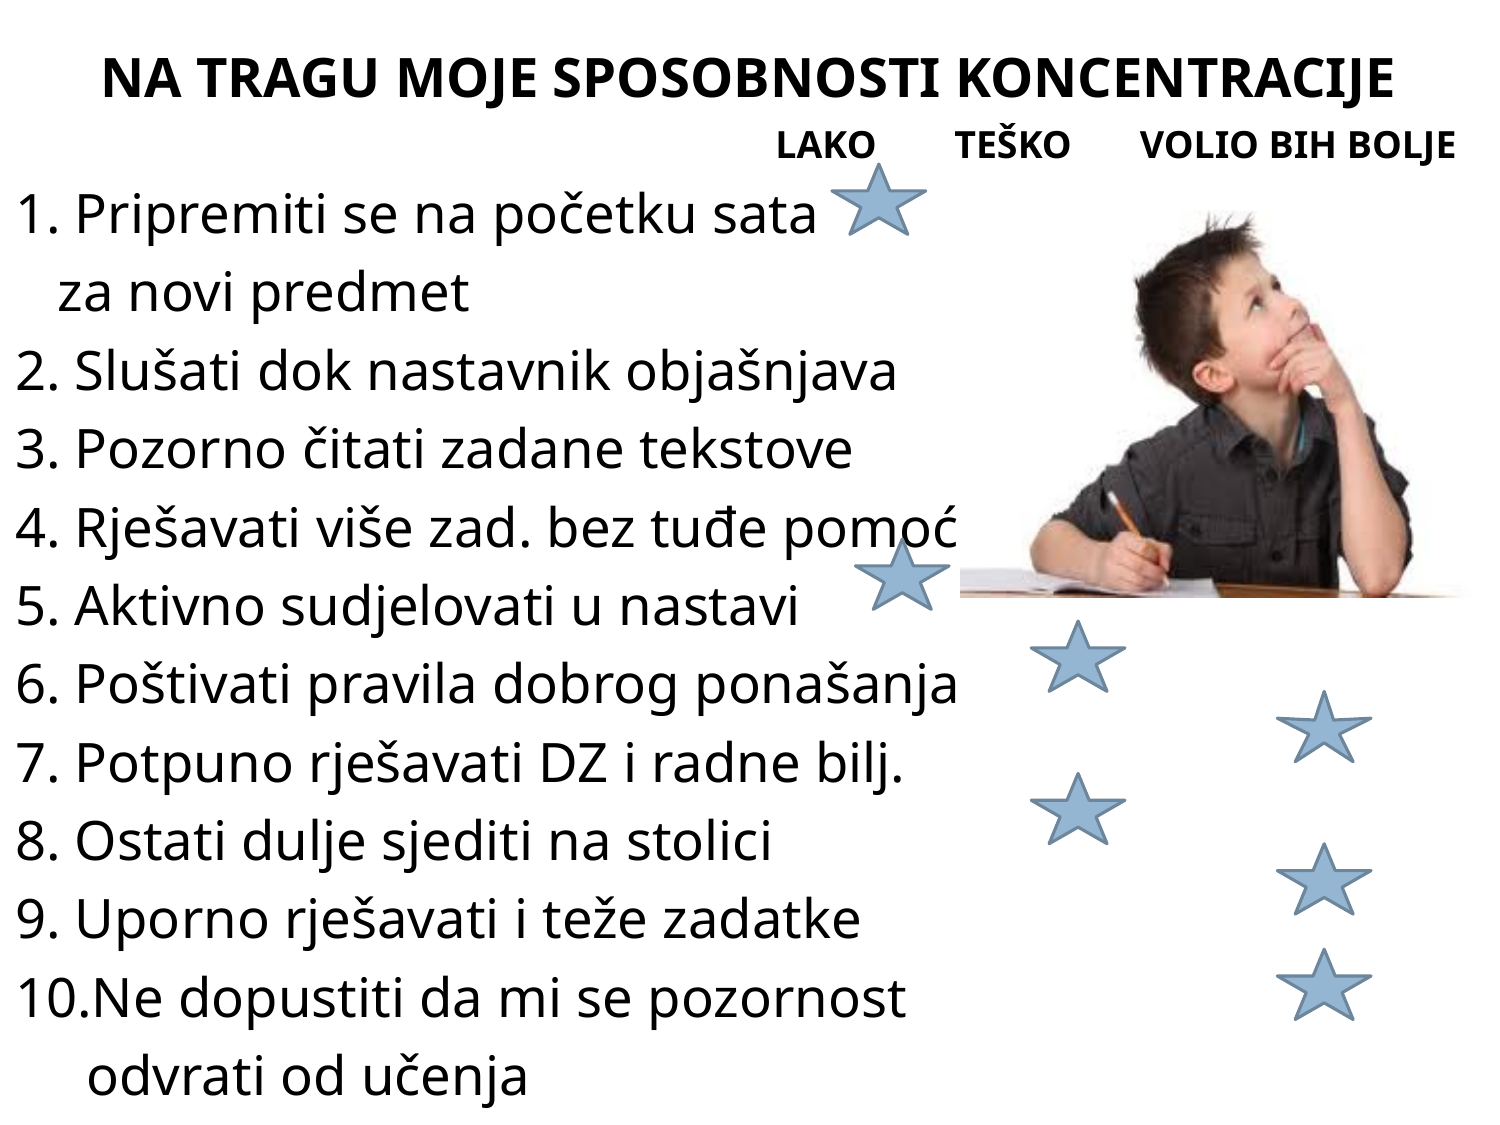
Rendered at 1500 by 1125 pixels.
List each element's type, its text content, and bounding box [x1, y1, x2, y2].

picture [960, 210, 1500, 598]
text_box [1275, 947, 1373, 1021]
text_box [1275, 689, 1373, 764]
list NA TRAGU MOJE SPOSOBNOSTI KONCENTRACIJE LAKO TEŠKO VOLIO BIH BOLJE 1. Pripremiti se na početku sata za novi predmet 2. Slušati dok nastavnik objašnjava 3. Pozorno čitati zadane tekstove 4. Rješavati više zad. bez tuđe pomoći 5. Aktivno sudjelovati u nastavi 6. Poštivati pravila dobrog ponašanja 7. Potpuno rješavati DZ i radne bilj. 8. Ostati dulje sjediti na stolici 9. Uporno rješavati i teže zadatke 10.Ne dopustiti da mi se pozornost odvrati od učenja [0, 34, 1500, 1125]
text_box [853, 537, 951, 611]
text_box [830, 162, 928, 236]
text_box [1029, 619, 1127, 693]
text_box [1029, 771, 1127, 846]
text_box [1275, 842, 1373, 916]
